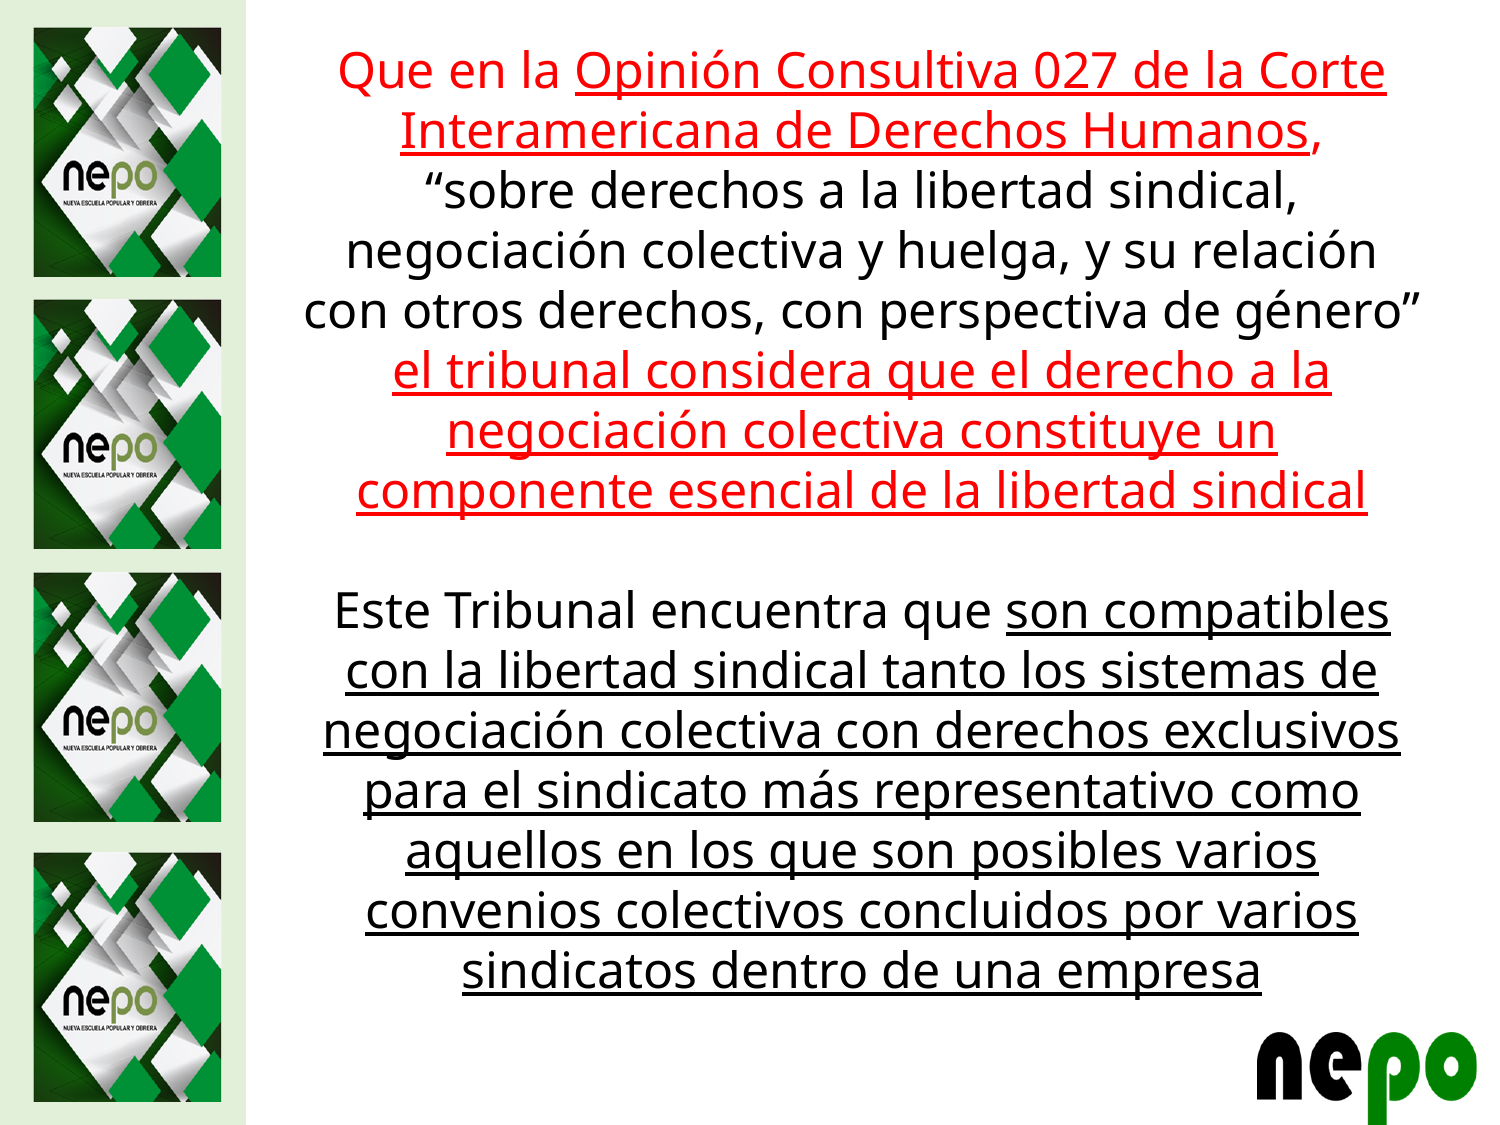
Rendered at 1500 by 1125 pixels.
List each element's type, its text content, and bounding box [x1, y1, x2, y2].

picture [0, 0, 246, 1125]
text_box Que en la Opinión Consultiva 027 de la Corte Interamericana de Derechos Humanos, “sobre derechos a la libertad sindical, negociación colectiva y huelga, y su relación con otros derechos, con perspectiva de género” el tribunal considera que el derecho a la negociación colectiva constituye un componente esencial de la libertad sindical Este Tribunal encuentra que son compatibles con la libertad sindical tanto los sistemas de negociación colectiva con derechos exclusivos para el sindicato más representativo como aquellos en los que son posibles varios convenios colectivos concluidos por varios sindicatos dentro de una empresa [277, 30, 1447, 1125]
picture [1447, 1032, 1477, 1125]
